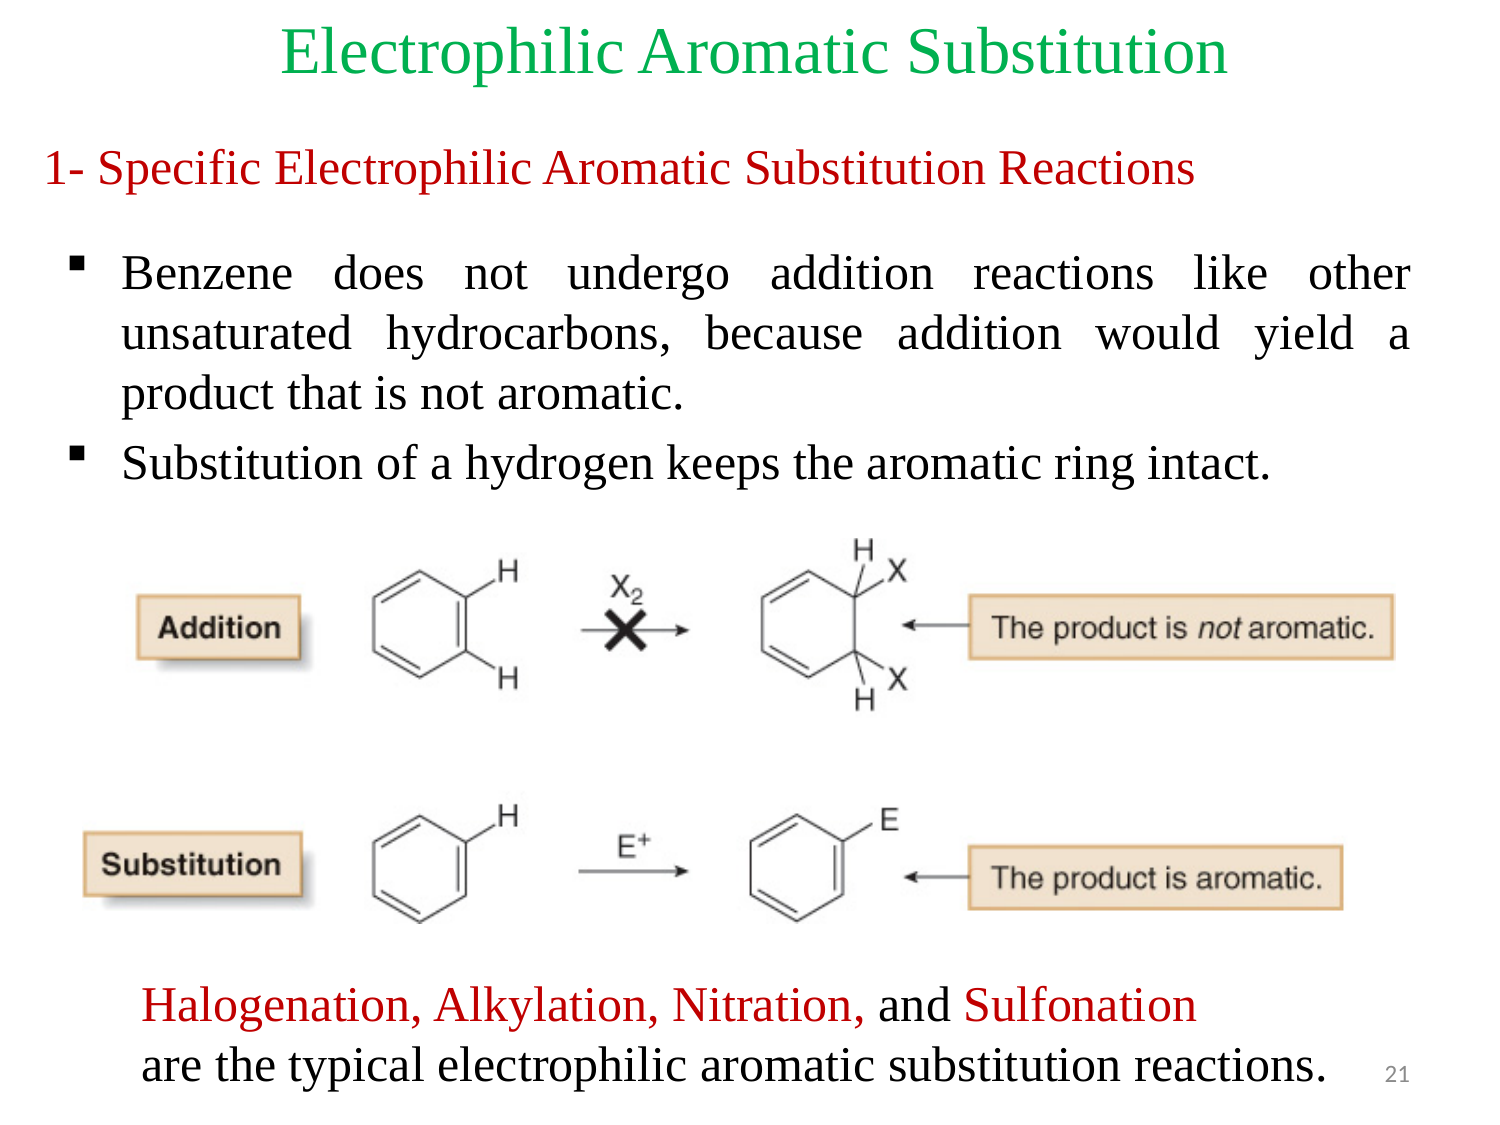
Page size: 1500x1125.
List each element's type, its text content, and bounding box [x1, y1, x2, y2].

text_box Benzene does not undergo addition reactions like other unsaturated hydrocarbons, because addition would yield a product that is not aromatic. Substitution of a hydrogen keeps the aromatic ring intact. [50, 231, 1427, 497]
picture [82, 538, 1396, 924]
slide_number 21 [1074, 1042, 1425, 1103]
text_box Halogenation, Alkylation, Nitration, and Sulfonation are the typical electrophilic aromatic substitution reactions. [126, 964, 1356, 1099]
text_box Electrophilic Aromatic Substitution [265, 0, 1252, 95]
text_box 1- Specific Electrophilic Aromatic Substitution Reactions [28, 127, 1213, 202]
